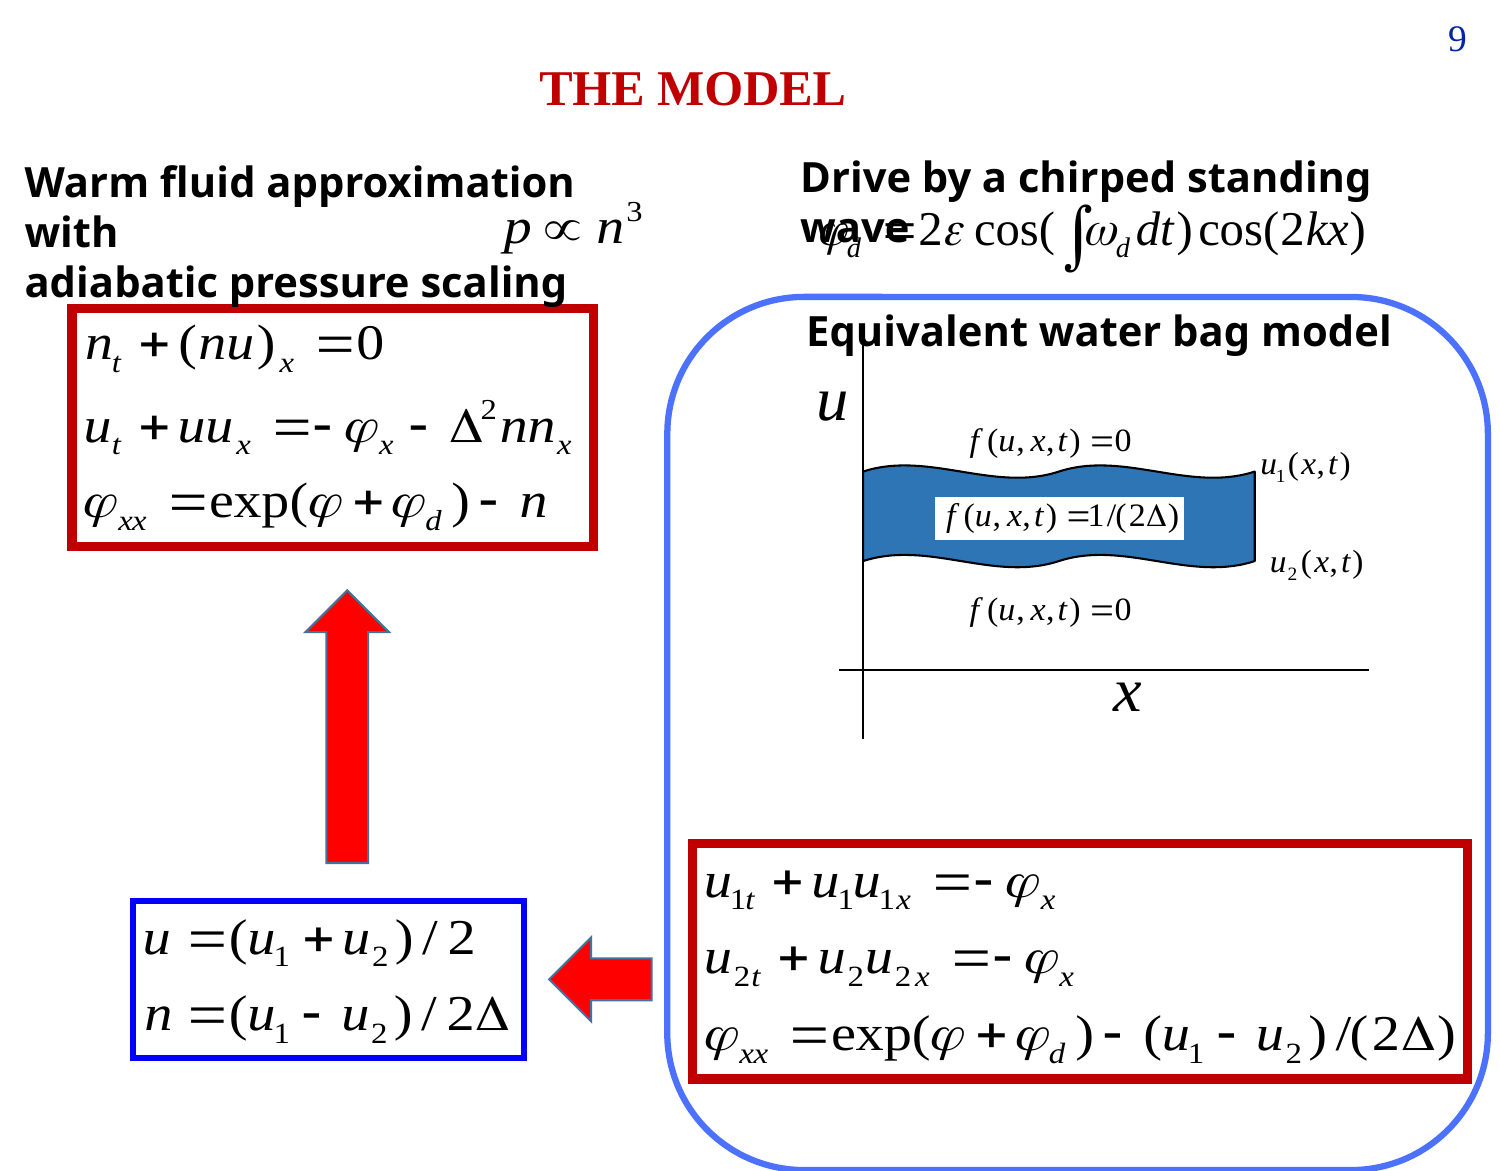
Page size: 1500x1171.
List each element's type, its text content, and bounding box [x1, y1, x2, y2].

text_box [488, 189, 652, 265]
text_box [696, 847, 1464, 1075]
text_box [76, 313, 589, 542]
text_box THE MODEL [466, 47, 1213, 123]
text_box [808, 341, 1369, 739]
text_box [667, 296, 1488, 1171]
text_box [549, 937, 652, 1022]
text_box 9 [1433, 6, 1482, 66]
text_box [812, 188, 1377, 279]
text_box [135, 903, 522, 1055]
text_box [305, 590, 390, 863]
text_box Drive by a chirped standing wave [785, 143, 1467, 259]
text_box Equivalent water bag model [1356, 296, 1424, 317]
text_box Warm fluid approximation with adiabatic pressure scaling [9, 147, 691, 313]
